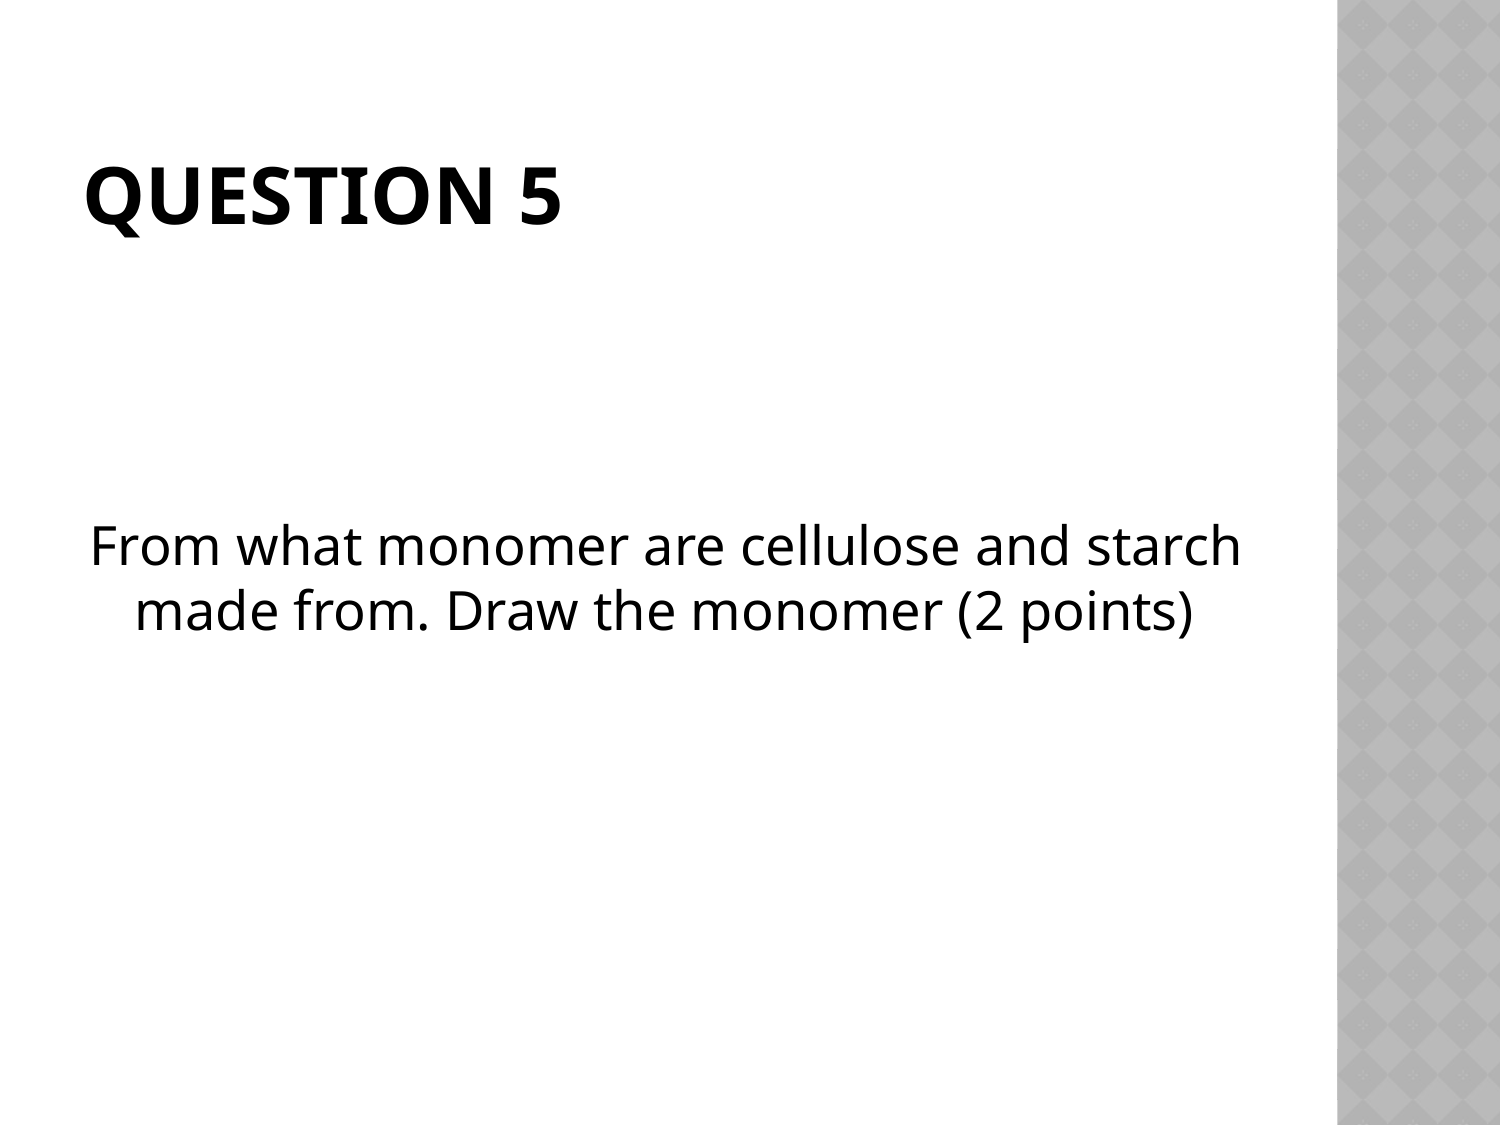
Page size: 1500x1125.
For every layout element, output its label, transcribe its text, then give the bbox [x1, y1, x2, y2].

title Question 5 [75, 52, 1263, 240]
list From what monomer are cellulose and starch made from. Draw the monomer (2 points) [75, 503, 1263, 1059]
